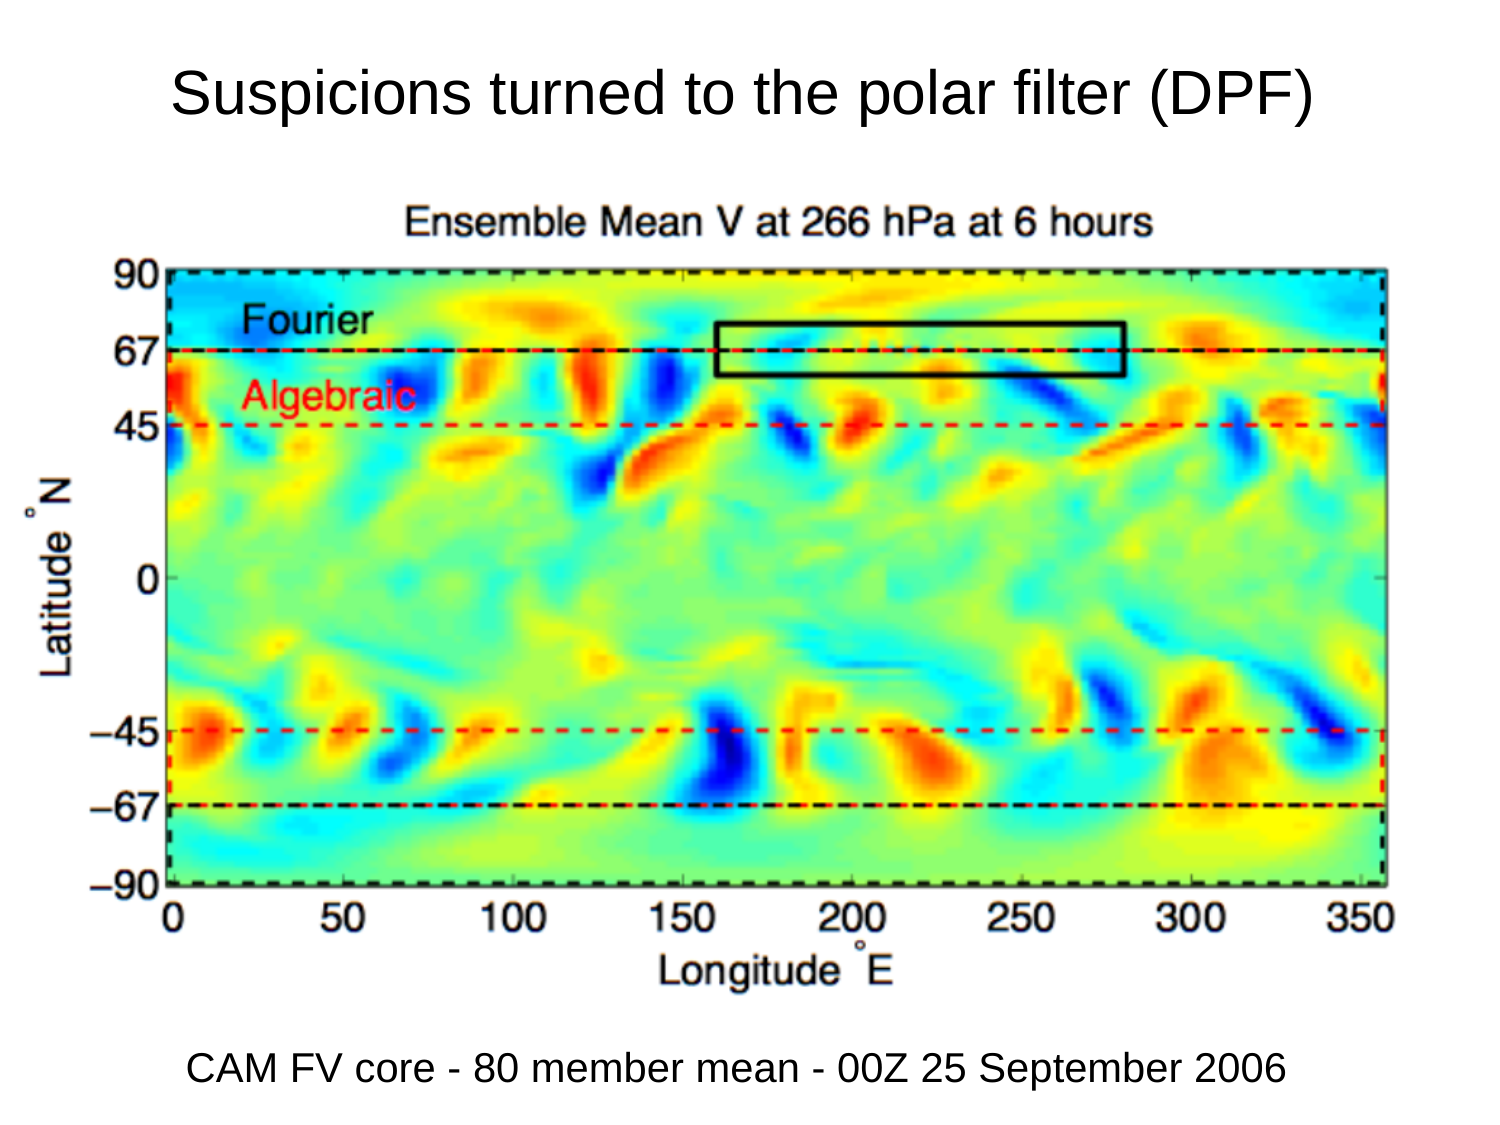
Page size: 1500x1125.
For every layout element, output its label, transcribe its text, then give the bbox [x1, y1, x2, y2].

picture [0, 0, 1499, 1125]
title Suspicions turned to the polar filter (DPF) [1166, 31, 1347, 149]
text_box CAM FV core - 80 member mean - 00Z 25 September 2006 [1166, 1033, 1305, 1099]
title Suspicions turned to the polar filter (DPF) [140, 31, 331, 149]
text_box CAM FV core - 80 member mean - 00Z 25 September 2006 [170, 1033, 331, 1099]
